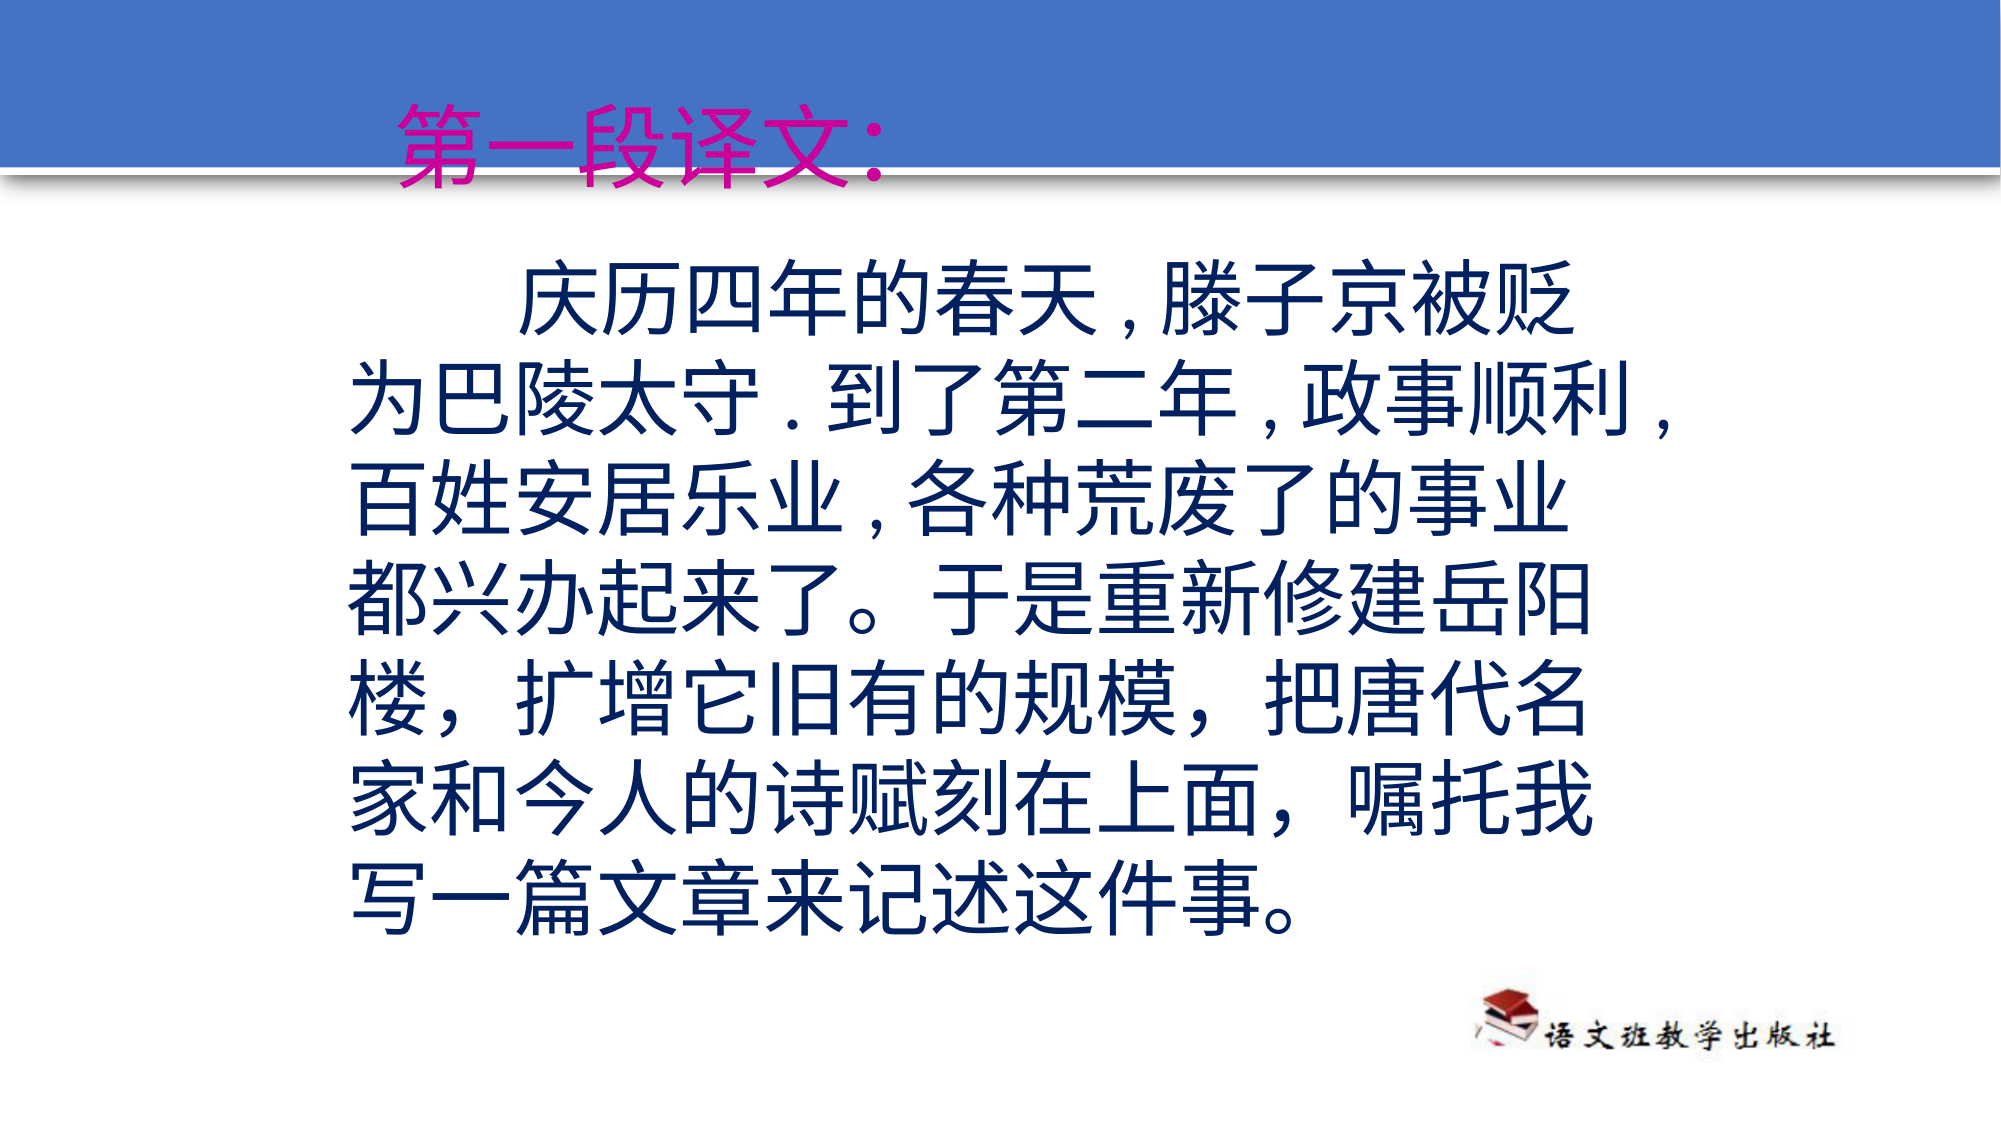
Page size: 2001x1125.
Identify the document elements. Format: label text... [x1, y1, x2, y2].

picture [0, 0, 2001, 1125]
text_box 庆历四年的春天,滕子京被贬为巴陵太守.到了第二年,政事顺利,百姓安居乐业,各种荒废了的事业都兴办起来了。于是重新修建岳阳楼，扩增它旧有的规模，把唐代名家和今人的诗赋刻在上面，嘱托我写一篇文章来记述这件事。 [332, 239, 1657, 954]
text_box 第一段译文： [378, 81, 977, 207]
